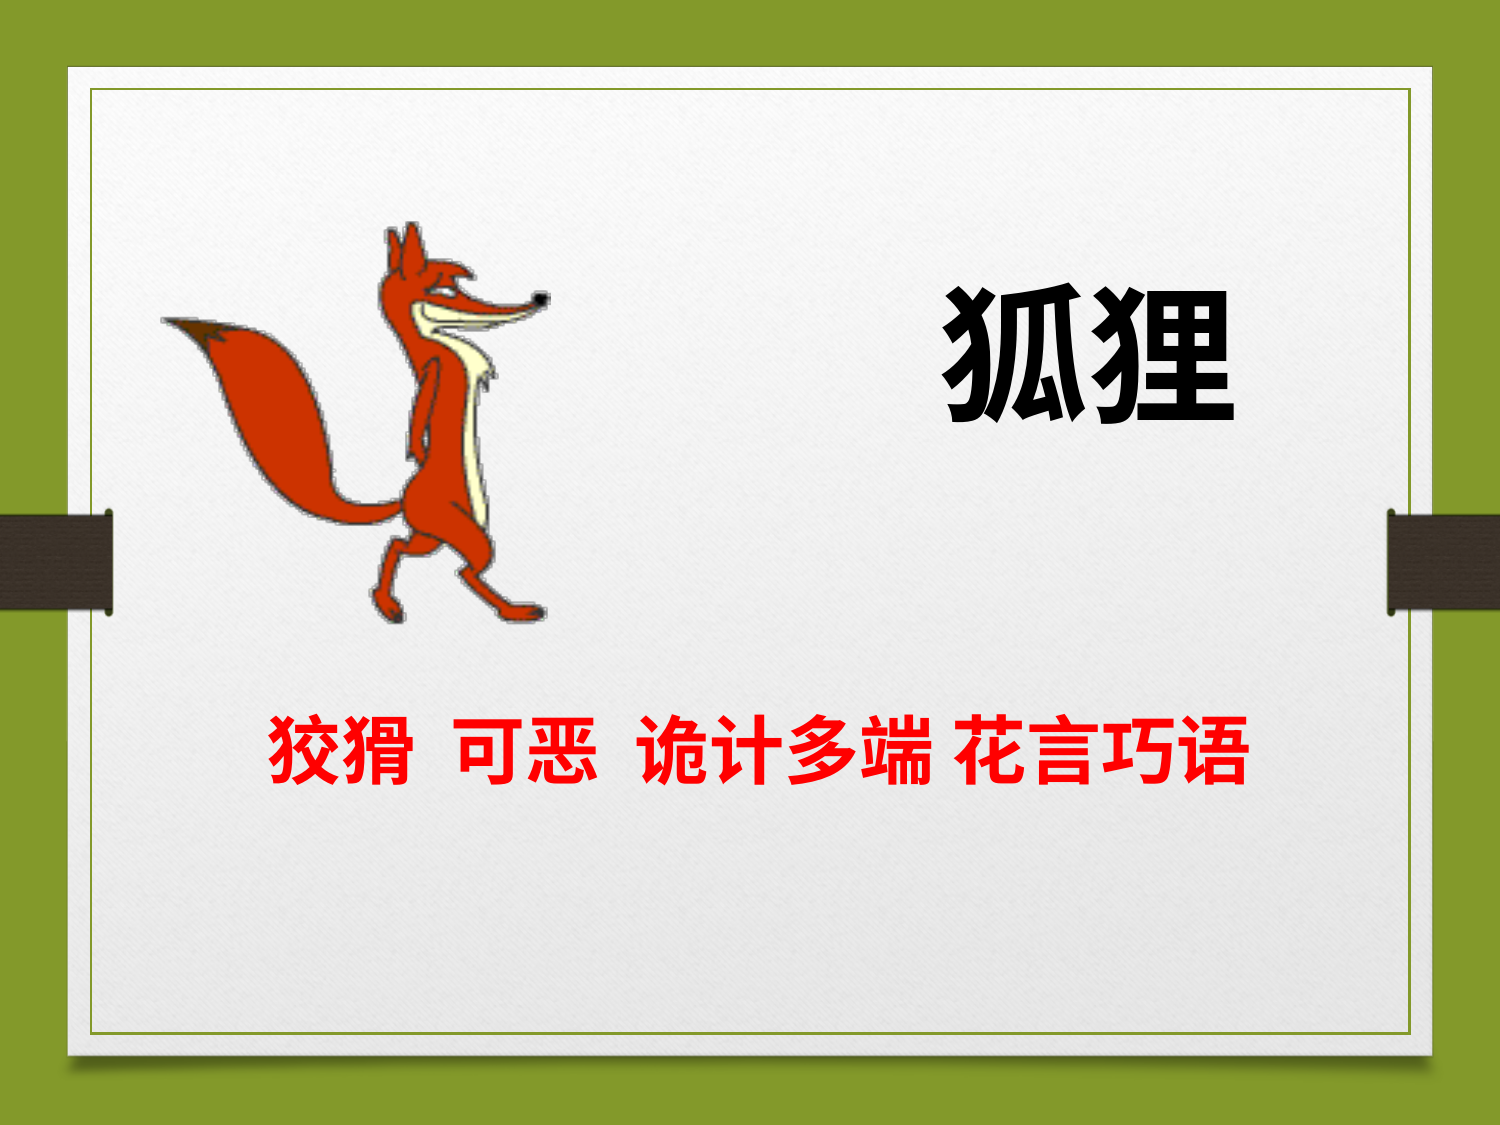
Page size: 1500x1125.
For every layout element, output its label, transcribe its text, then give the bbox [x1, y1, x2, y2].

text_box [698, 302, 1400, 608]
text_box 狡猾 可恶 诡计多端 花言巧语 [252, 696, 1284, 802]
picture [0, 0, 1500, 1125]
text_box 狐狸 [923, 253, 1254, 449]
